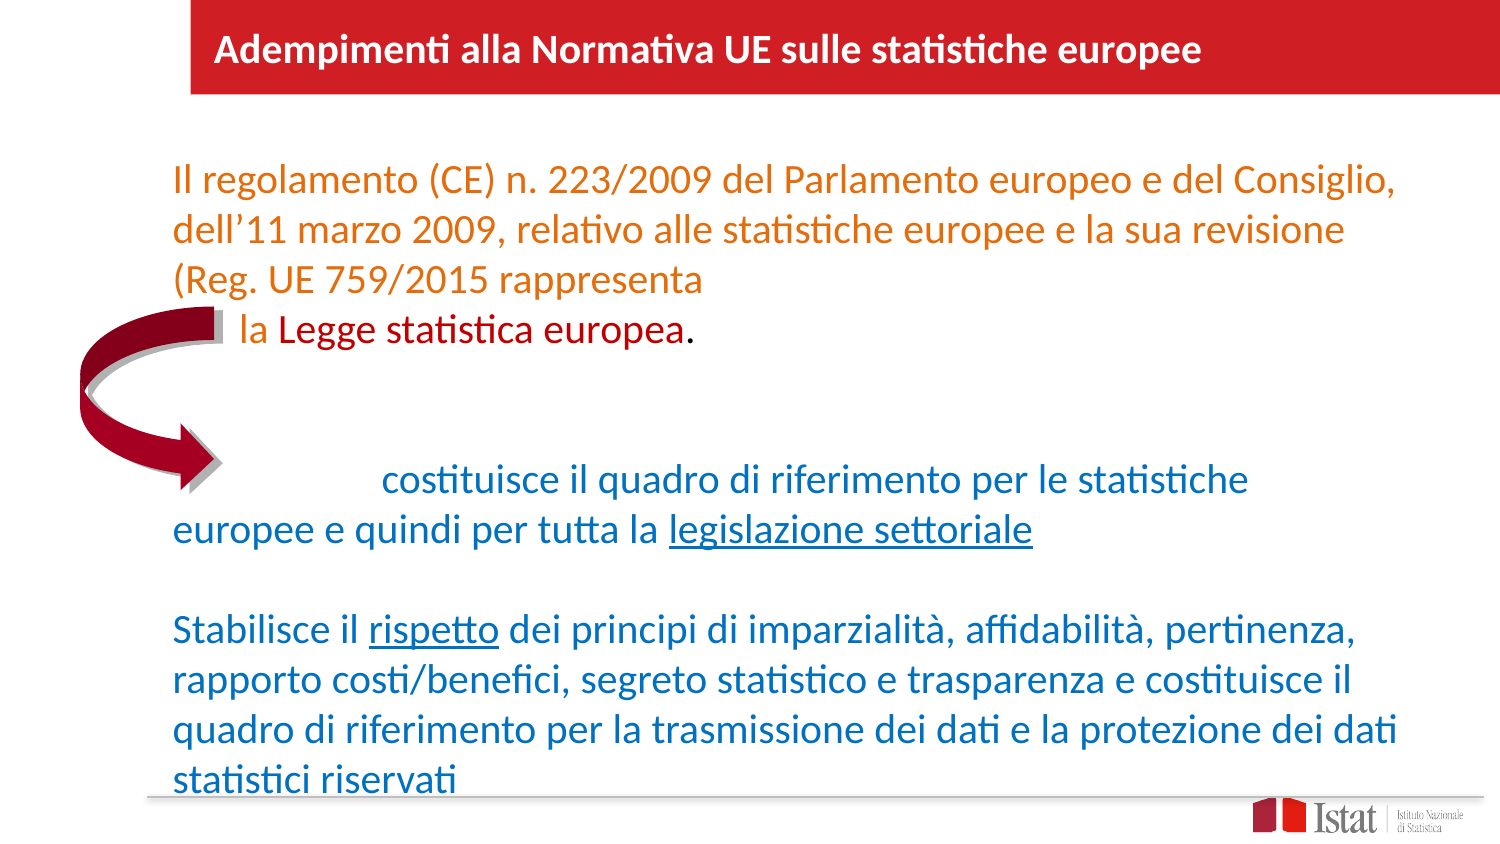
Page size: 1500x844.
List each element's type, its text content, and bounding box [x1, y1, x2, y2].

text_box [190, 0, 1500, 95]
picture [1253, 798, 1463, 833]
text_box [80, 306, 215, 491]
text_box Il regolamento (CE) n. 223/2009 del Parlamento europeo e del Consiglio, dell’11 marzo 2009, relativo alle statistiche europee e la sua revisione (Reg. UE 759/2015 rappresenta la Legge statistica europea. costituisce il quadro di riferimento per le statistiche europee e quindi per tutta la legislazione settoriale Stabilisce il rispetto dei principi di imparzialità, affidabilità, pertinenza, rapporto costi/benefici, segreto statistico e trasparenza e costituisce il quadro di riferimento per la trasmissione dei dati e la protezione dei dati statistici riservati [157, 94, 1416, 794]
text_box Adempimenti alla Normativa UE sulle statistiche europee [214, 21, 1463, 72]
